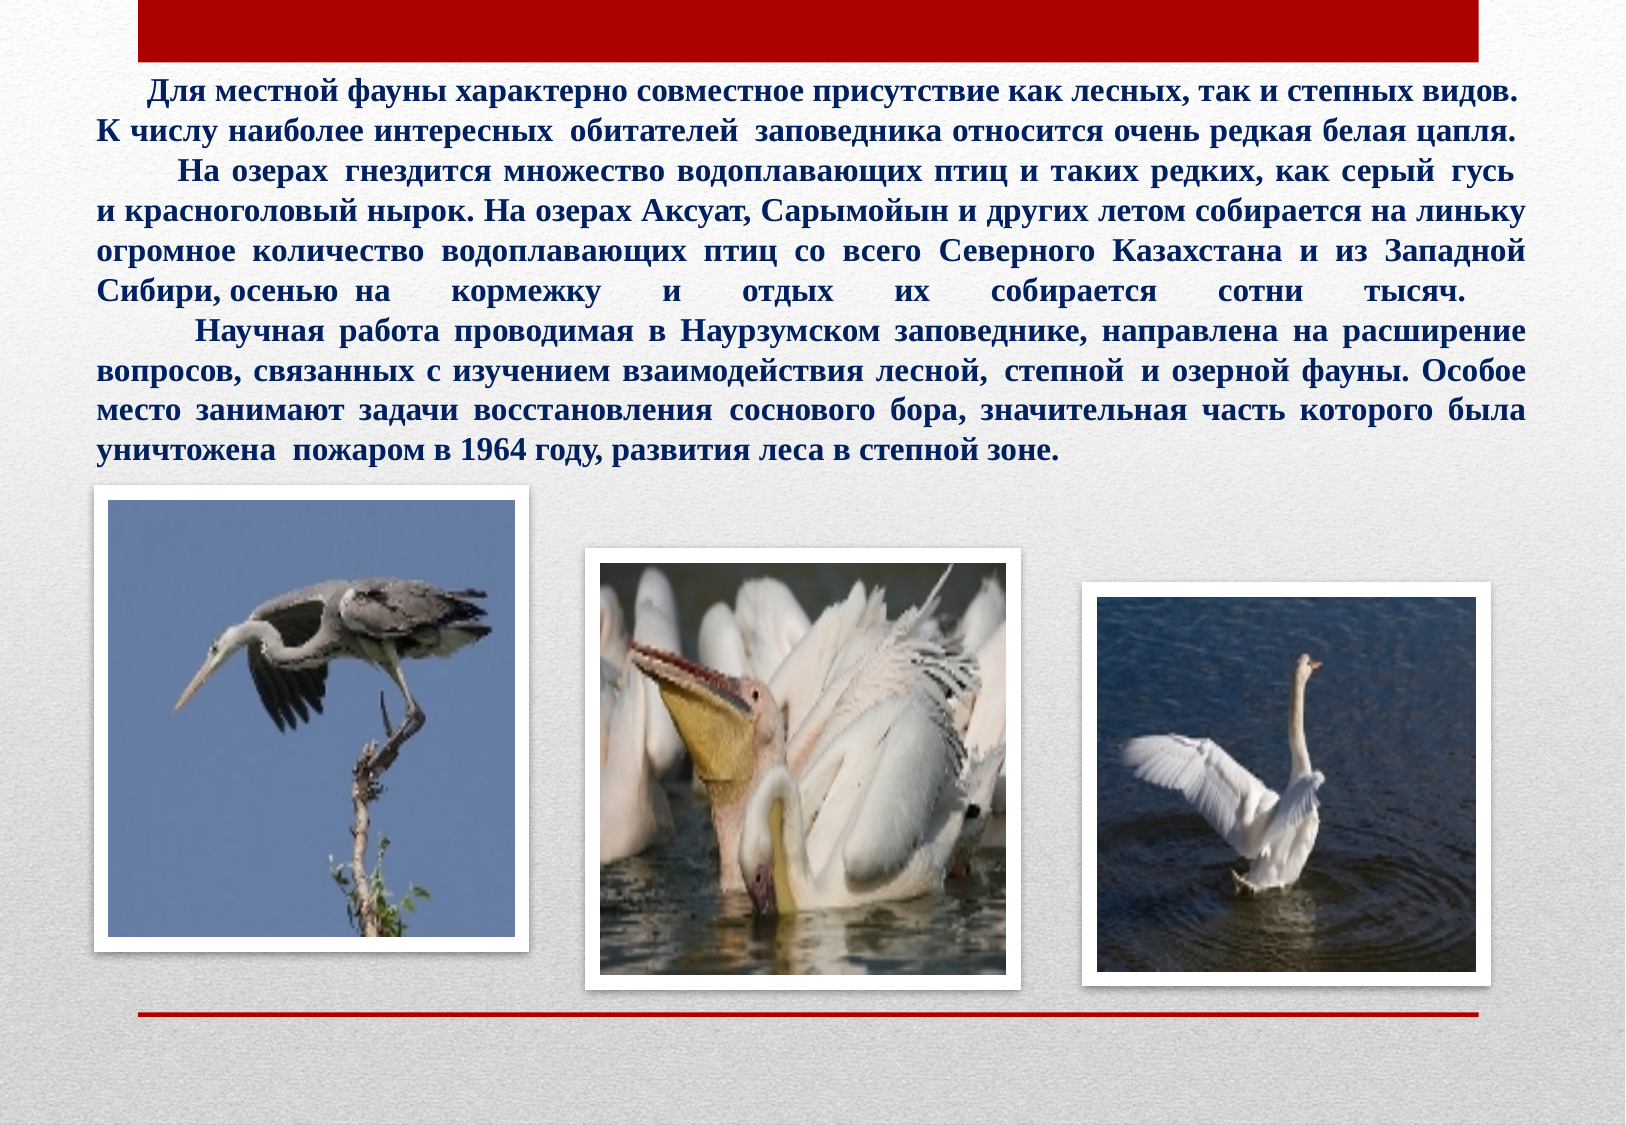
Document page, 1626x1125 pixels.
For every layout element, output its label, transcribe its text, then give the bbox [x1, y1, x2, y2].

picture [599, 561, 1007, 976]
picture [1096, 596, 1477, 973]
picture [107, 499, 516, 939]
title Для местной фауны характерно совместное присутствие как лесных, так и степных видов. К числу наиболее интересных обитателей заповедника относится очень редкая белая цапля. На озерах гнездится множество водоплавающих птиц и таких редких, как серый гусь и красноголовый нырок. На озерах Аксуат, Сарымойын и других летом собирается на линьку огромное количество водоплавающих птиц со всего Северного Казахстана и из Западной Сибири, осенью на кормежку и отдых их собирается сотни тысяч. Научная работа проводимая в Наурзумском заповеднике, направлена на расширение вопросов, связанных с изучением взаимодействия лесной, степной и озерной фауны. Особое место занимают задачи восстановления соснового бора, значительная часть которого была уничтожена пожаром в 1964 году, развития леса в степной зоне. [81, 287, 1544, 475]
